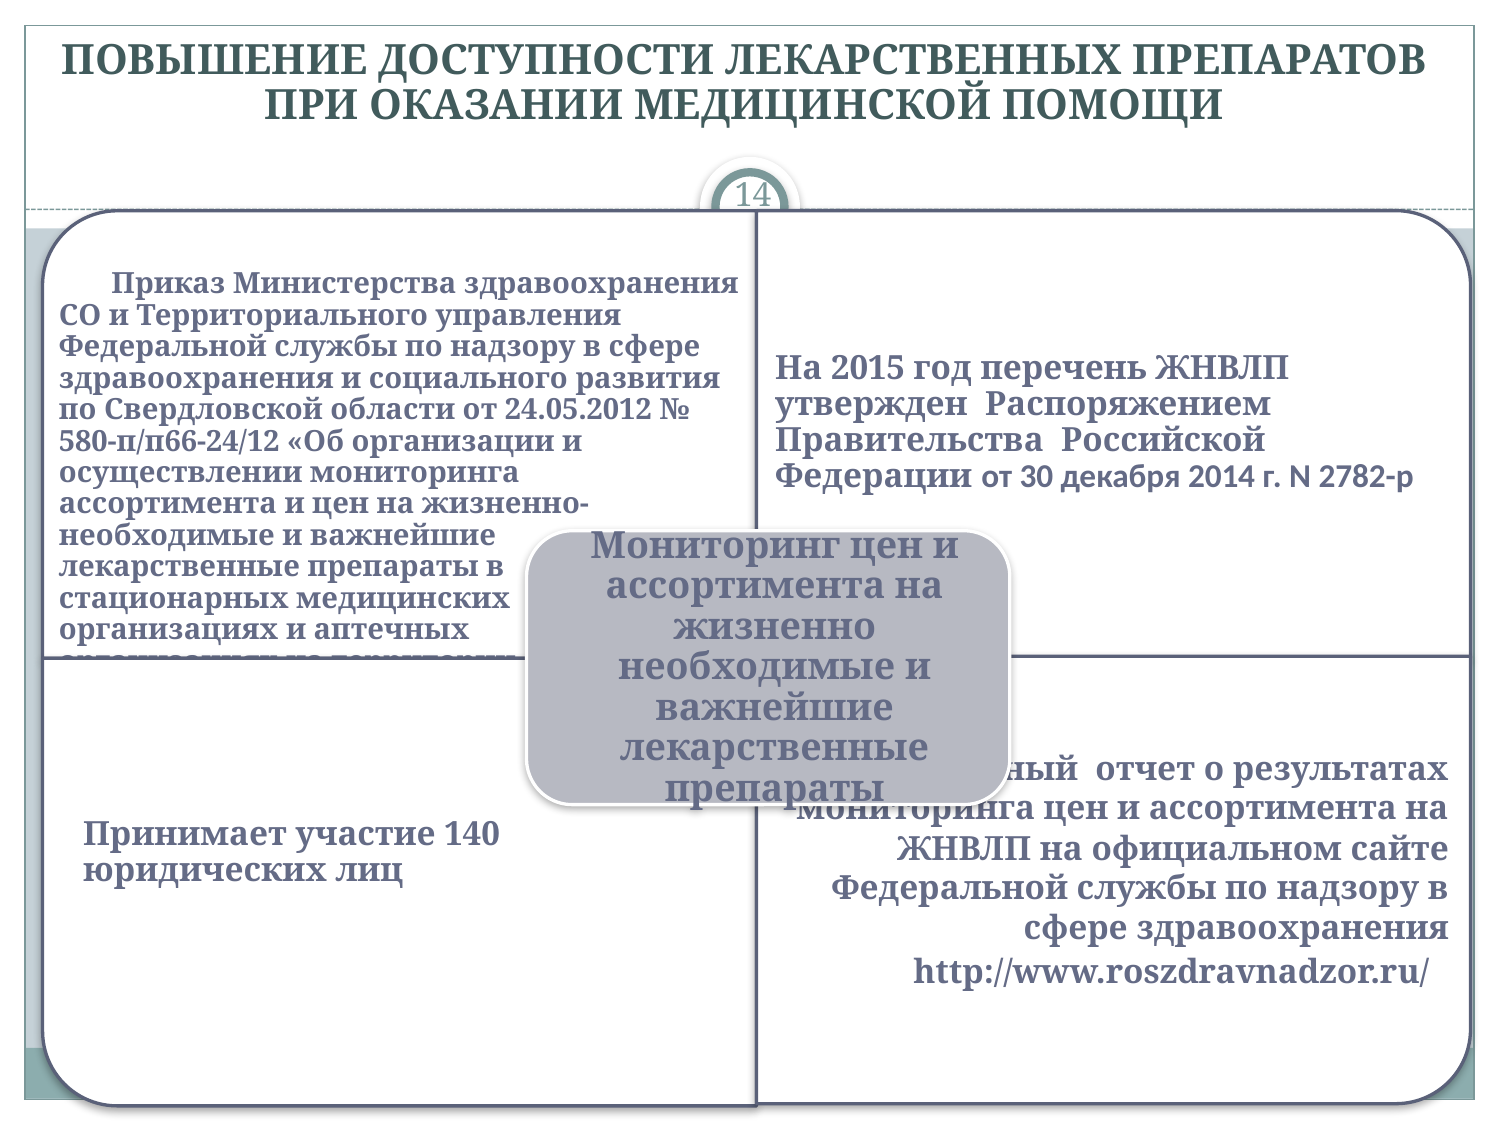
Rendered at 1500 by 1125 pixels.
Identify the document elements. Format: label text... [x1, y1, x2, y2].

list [42, 210, 1471, 1107]
text_box ПОВЫШЕНИЕ ДОСТУПНОСТИ ЛЕКАРСТВЕННЫХ ПРЕПАРАТОВ ПРИ ОКАЗАНИИ МЕДИЦИНСКОЙ ПОМОЩИ [17, 30, 1471, 196]
slide_number 14 [715, 196, 791, 207]
